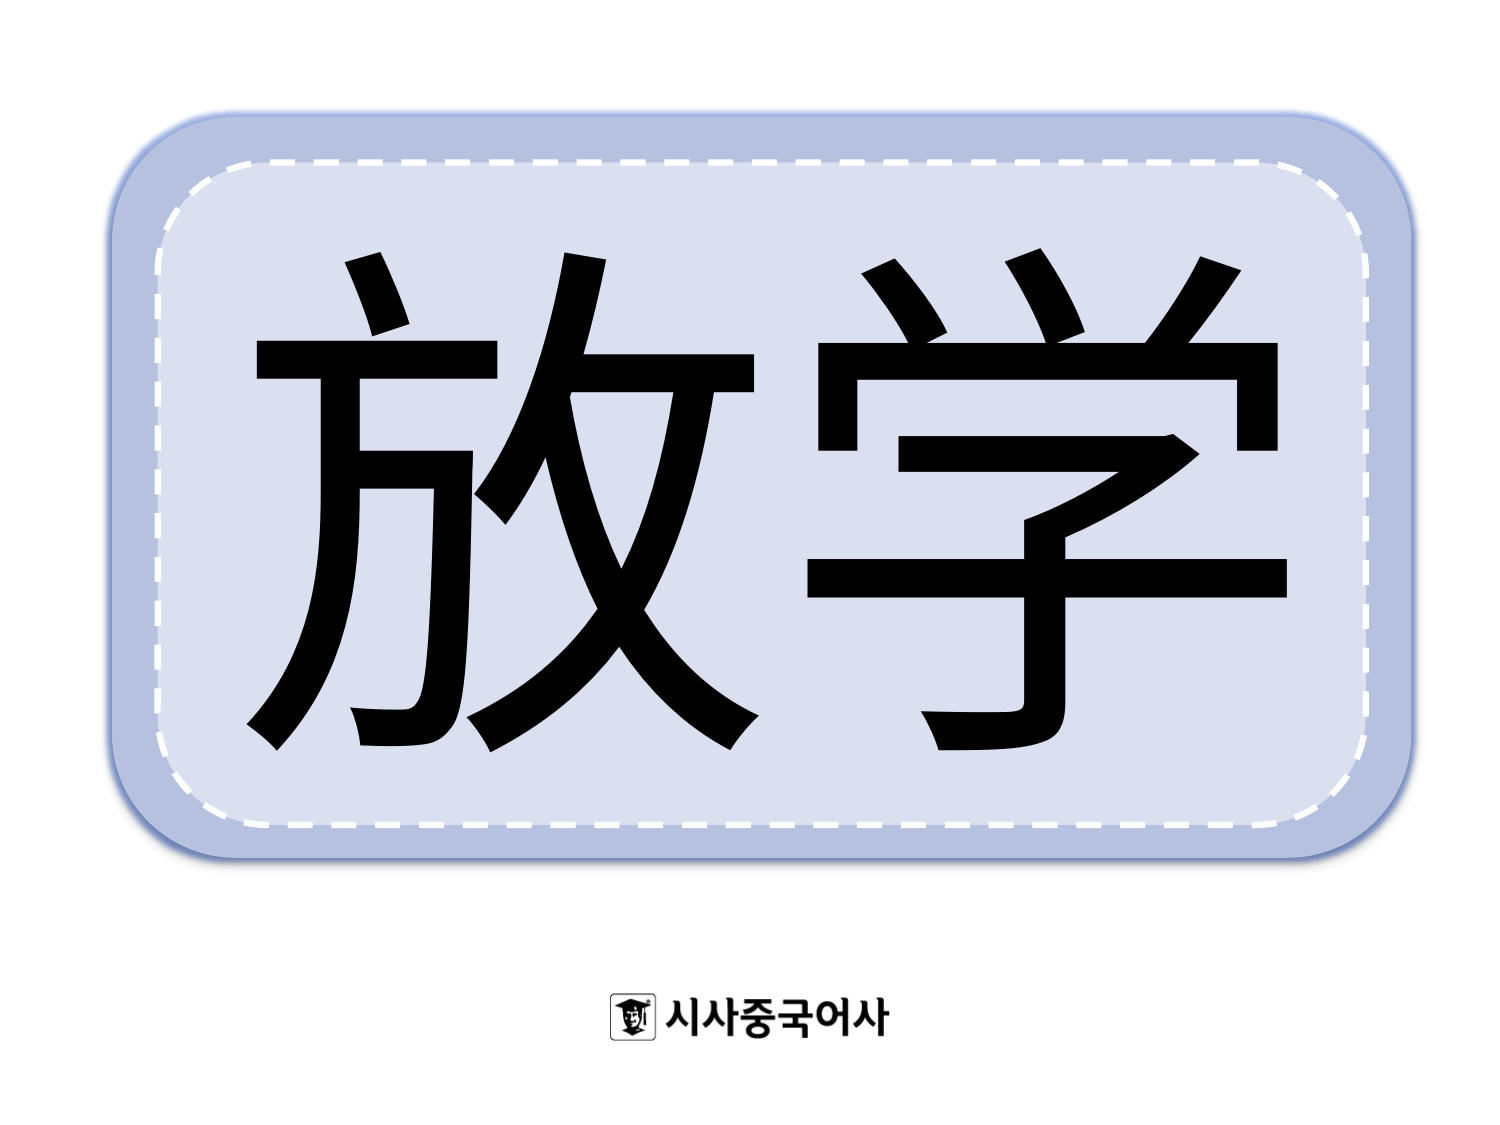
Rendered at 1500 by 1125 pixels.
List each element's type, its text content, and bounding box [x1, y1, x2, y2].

picture [602, 987, 898, 1047]
text_box 放学 [171, 160, 1380, 824]
